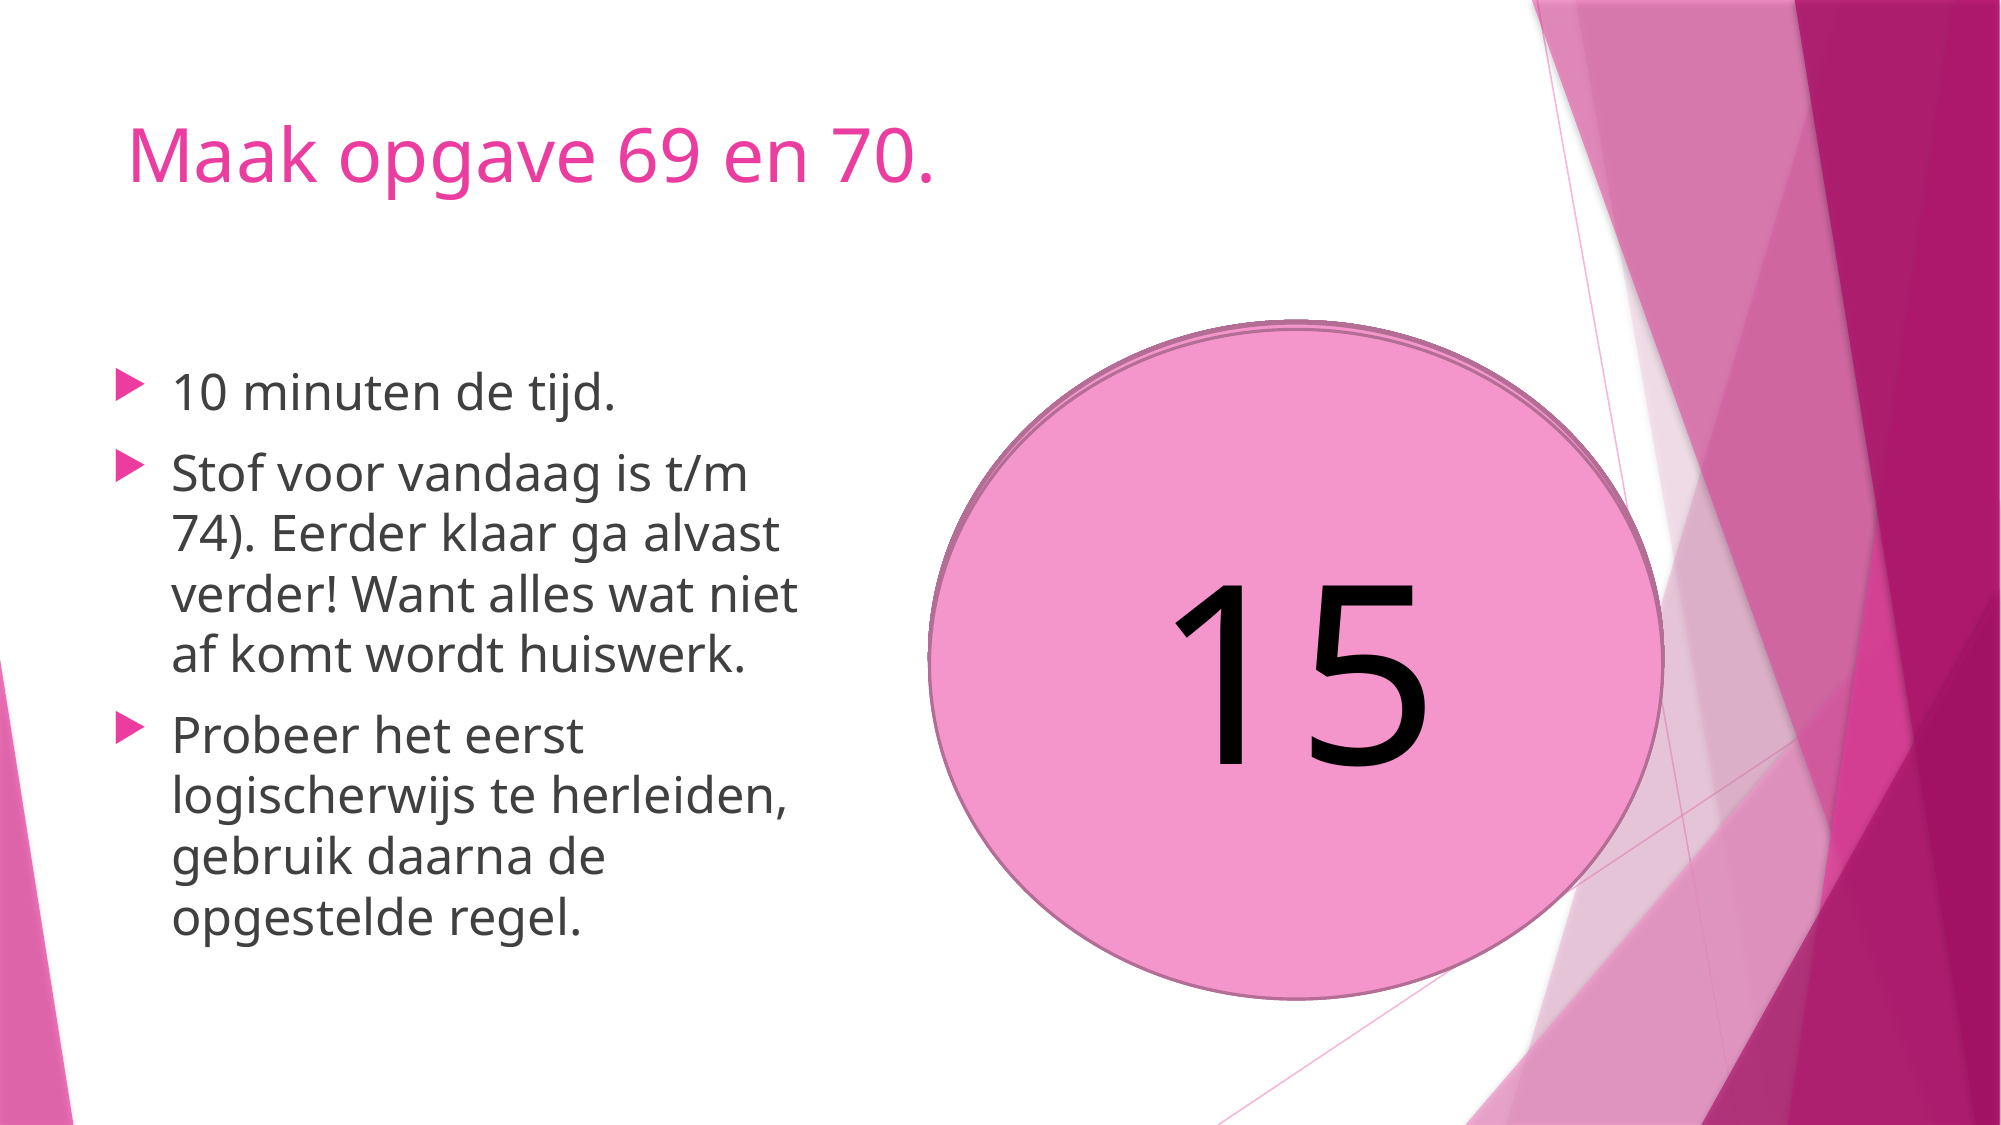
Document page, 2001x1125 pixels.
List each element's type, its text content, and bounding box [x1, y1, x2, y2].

title Maak opgave 69 en 70. [111, 99, 1522, 317]
list 10 minuten de tijd. Stof voor vandaag is t/m 74). Eerder klaar ga alvast verder! Want alles wat niet af komt wordt huiswerk. Probeer het eerst logischerwijs te herleiden, gebruik daarna de opgestelde regel. [97, 352, 817, 960]
text_box 15 [927, 327, 1665, 1001]
text_box 14 [930, 321, 1662, 621]
